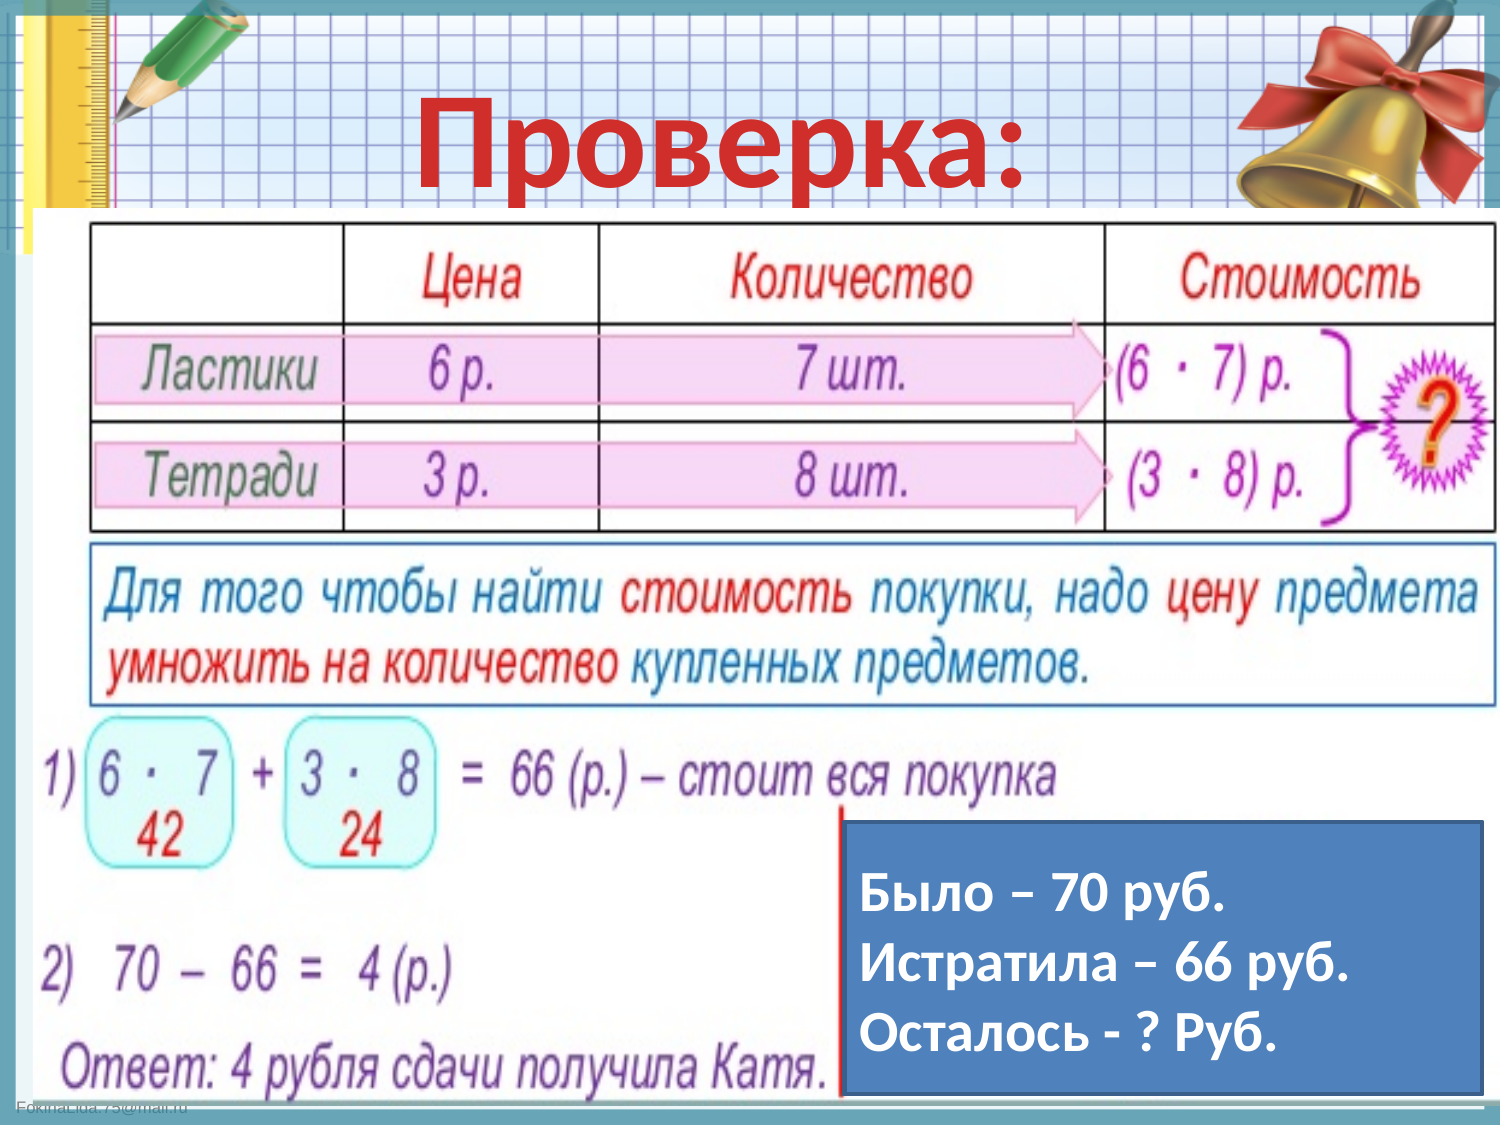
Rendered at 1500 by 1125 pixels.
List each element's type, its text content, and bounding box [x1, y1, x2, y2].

text_box Проверка: [398, 42, 1047, 206]
picture [16, 16, 1500, 1107]
